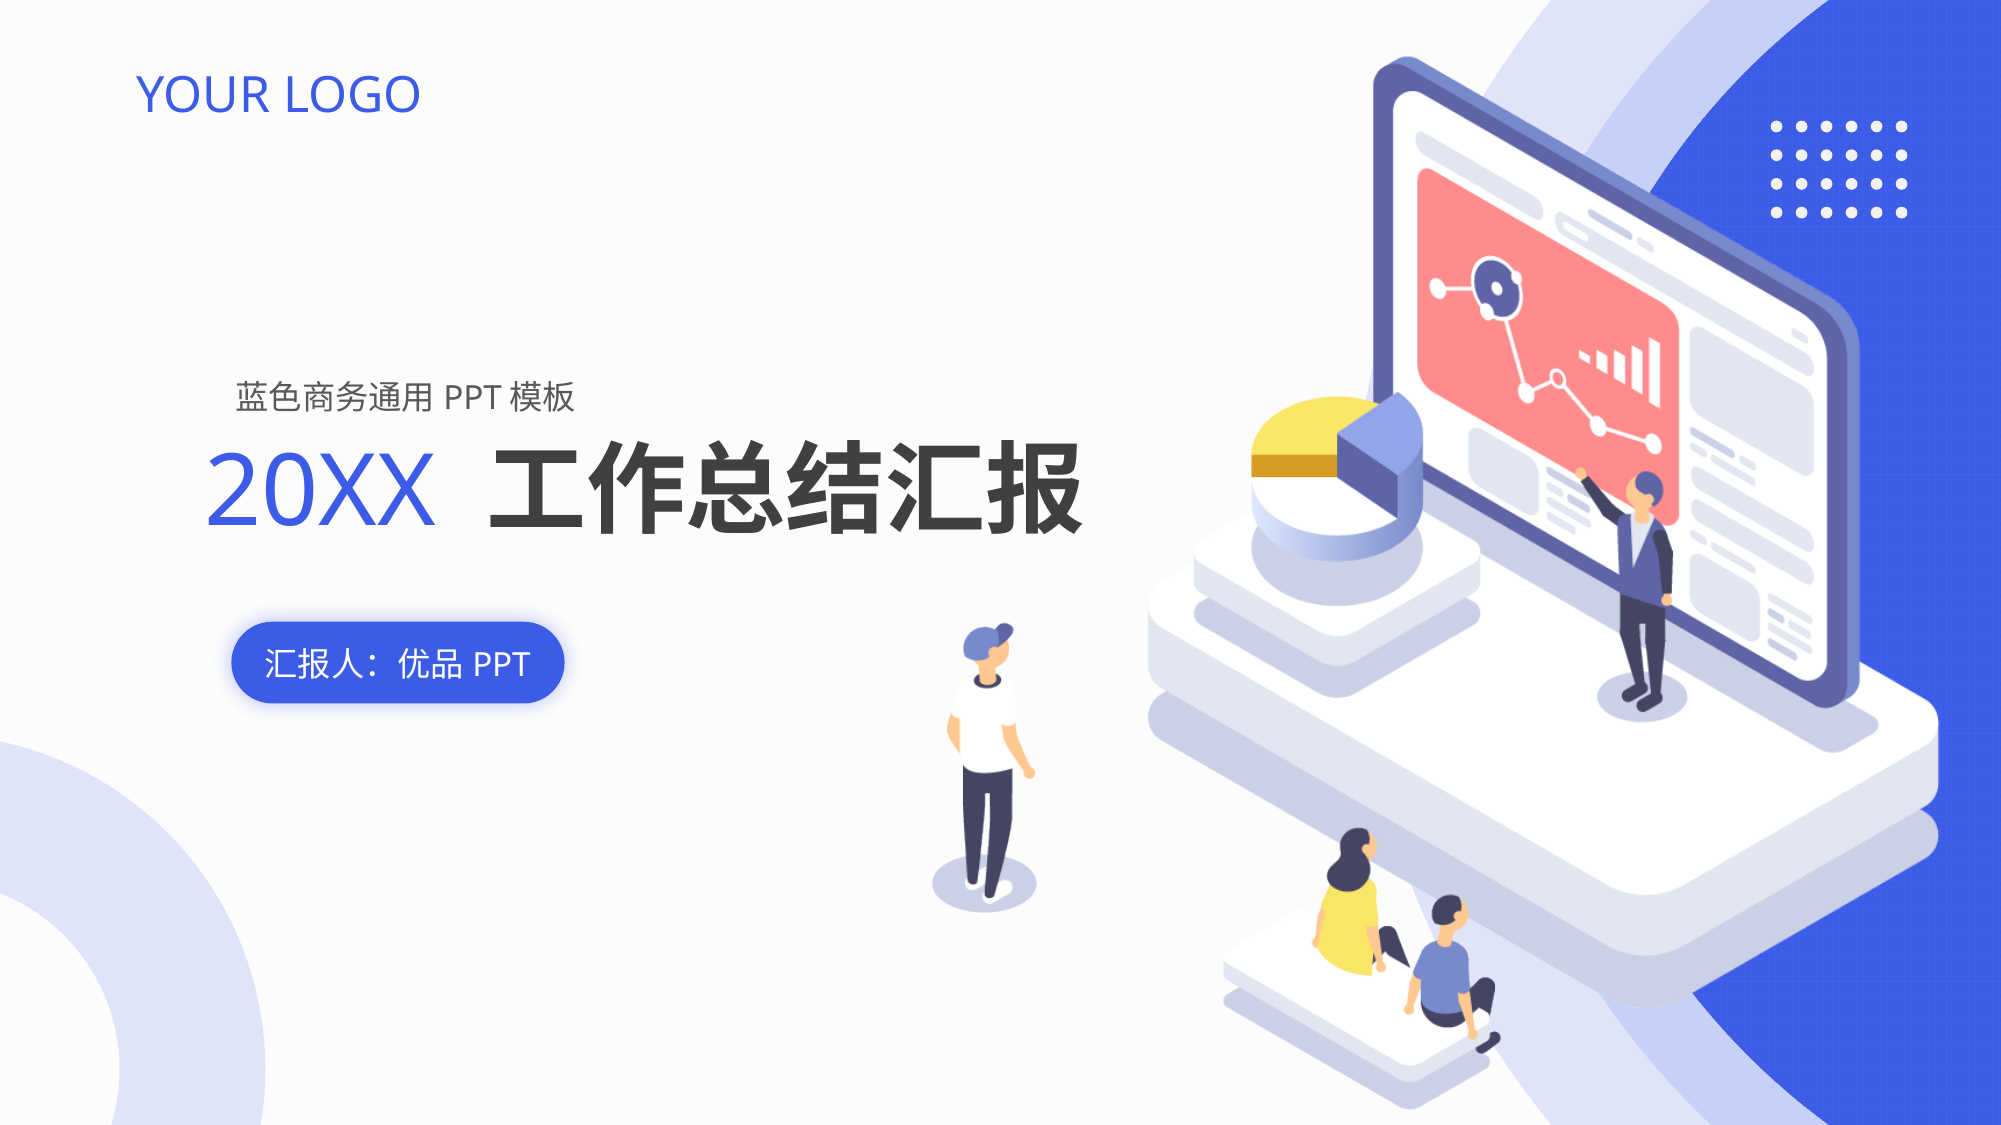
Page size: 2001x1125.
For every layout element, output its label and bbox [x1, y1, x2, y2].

picture [876, 11, 1962, 1125]
text_box [0, 0, 2000, 1125]
